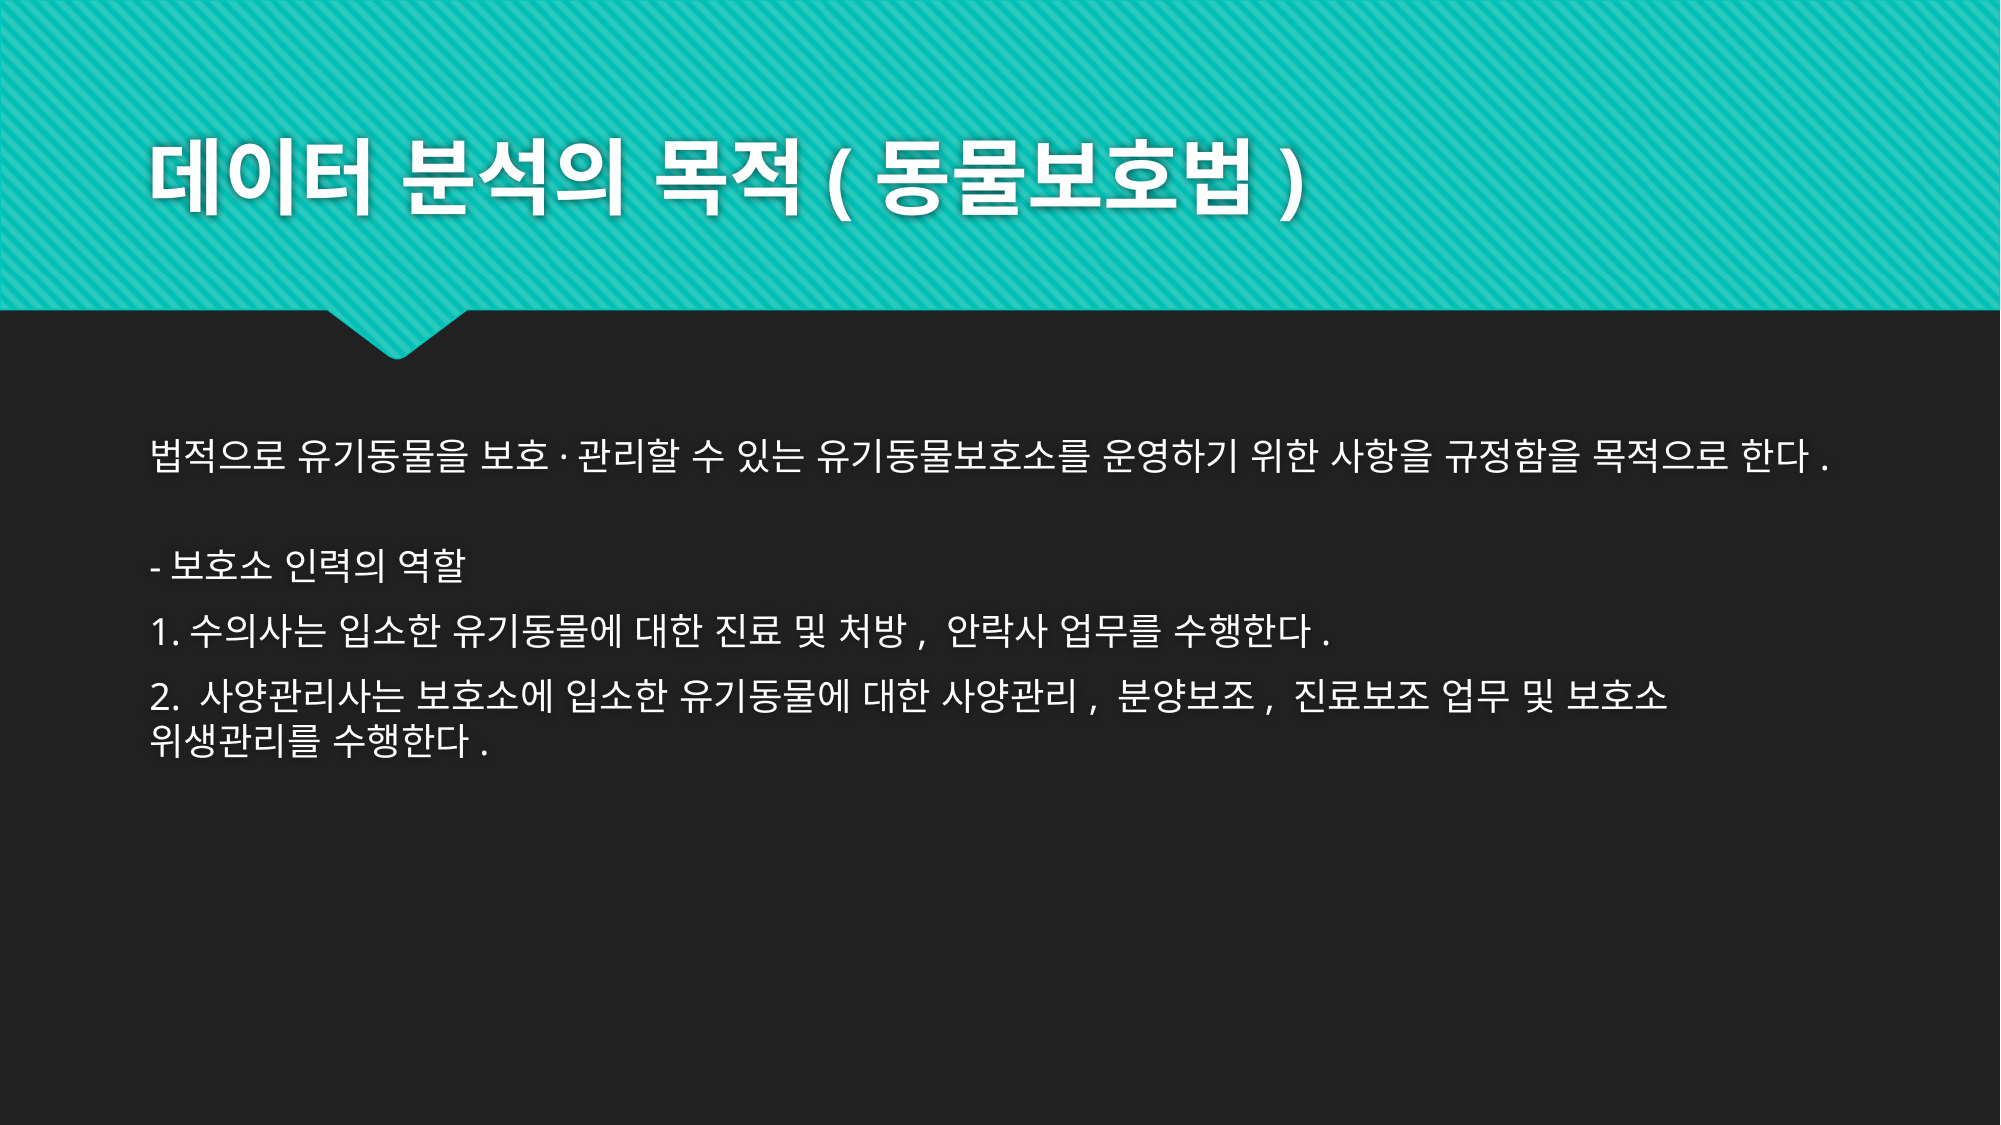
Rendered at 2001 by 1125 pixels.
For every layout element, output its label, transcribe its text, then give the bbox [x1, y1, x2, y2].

title 데이터 분석의 목적(동물보호법) [132, 73, 1868, 233]
list 법적으로 유기동물을 보호·관리할 수 있는 유기동물보호소를 운영하기 위한 사항을 규정함을 목적으로 한다. -보호소 인력의 역할 1.수의사는 입소한 유기동물에 대한 진료 및 처방, 안락사 업무를 수행한다. 2. 사양관리사는 보호소에 입소한 유기동물에 대한 사양관리, 분양보조, 진료보조 업무 및 보호소 위생관리를 수행한다. [134, 364, 1866, 962]
